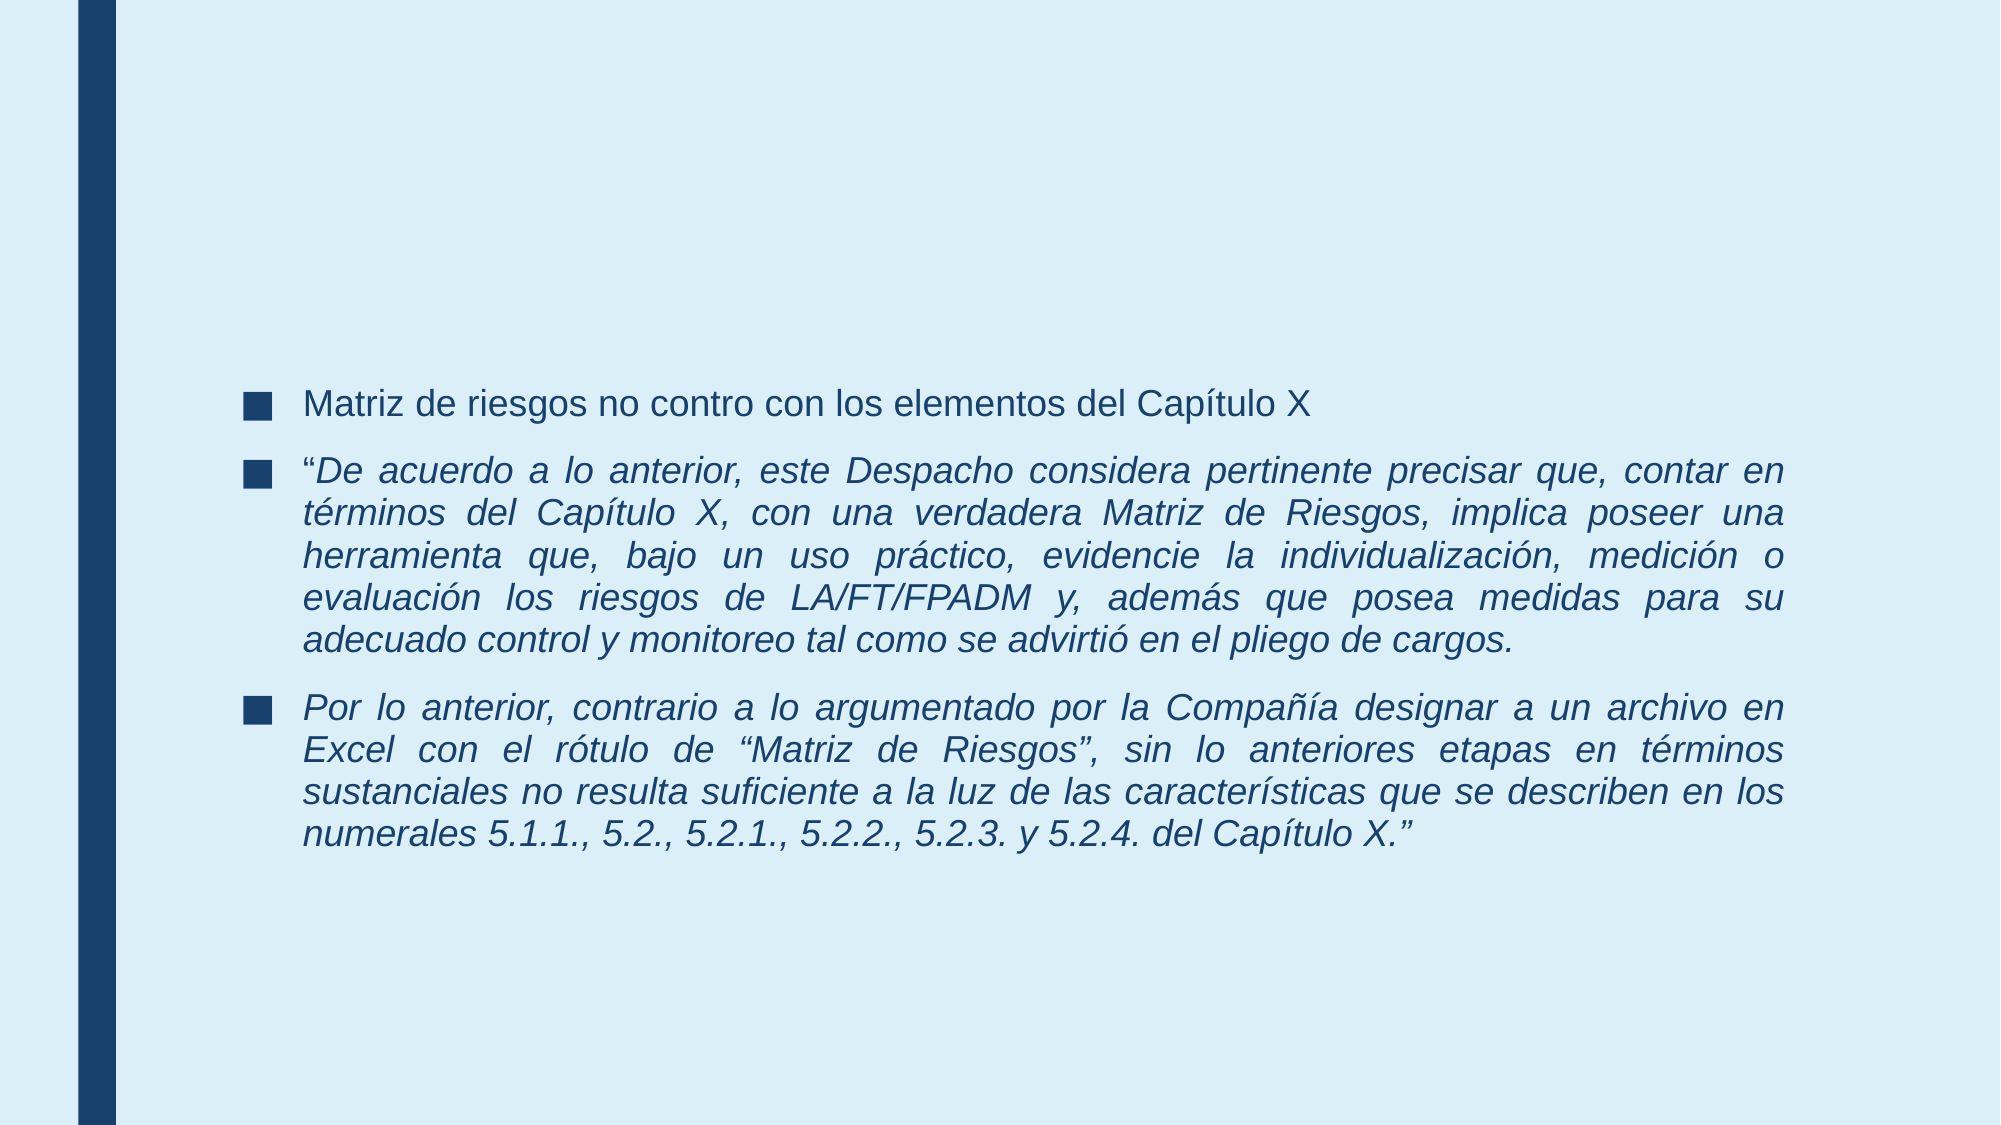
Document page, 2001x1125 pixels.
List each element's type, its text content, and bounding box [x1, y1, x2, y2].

list Matriz de riesgos no contro con los elementos del Capítulo X “De acuerdo a lo anterior, este Despacho considera pertinente precisar que, contar en términos del Capítulo X, con una verdadera Matriz de Riesgos, implica poseer una herramienta que, bajo un uso práctico, evidencie la individualización, medición o evaluación los riesgos de LA/FT/FPADM y, además que posea medidas para su adecuado control y monitoreo tal como se advirtió en el pliego de cargos. Por lo anterior, contrario a lo argumentado por la Compañía designar a un archivo en Excel con el rótulo de “Matriz de Riesgos”, sin lo anteriores etapas en términos sustanciales no resulta suficiente a la luz de las características que se describen en los numerales 5.1.1., 5.2., 5.2.1., 5.2.2., 5.2.3. y 5.2.4. del Capítulo X.” [225, 375, 1800, 963]
